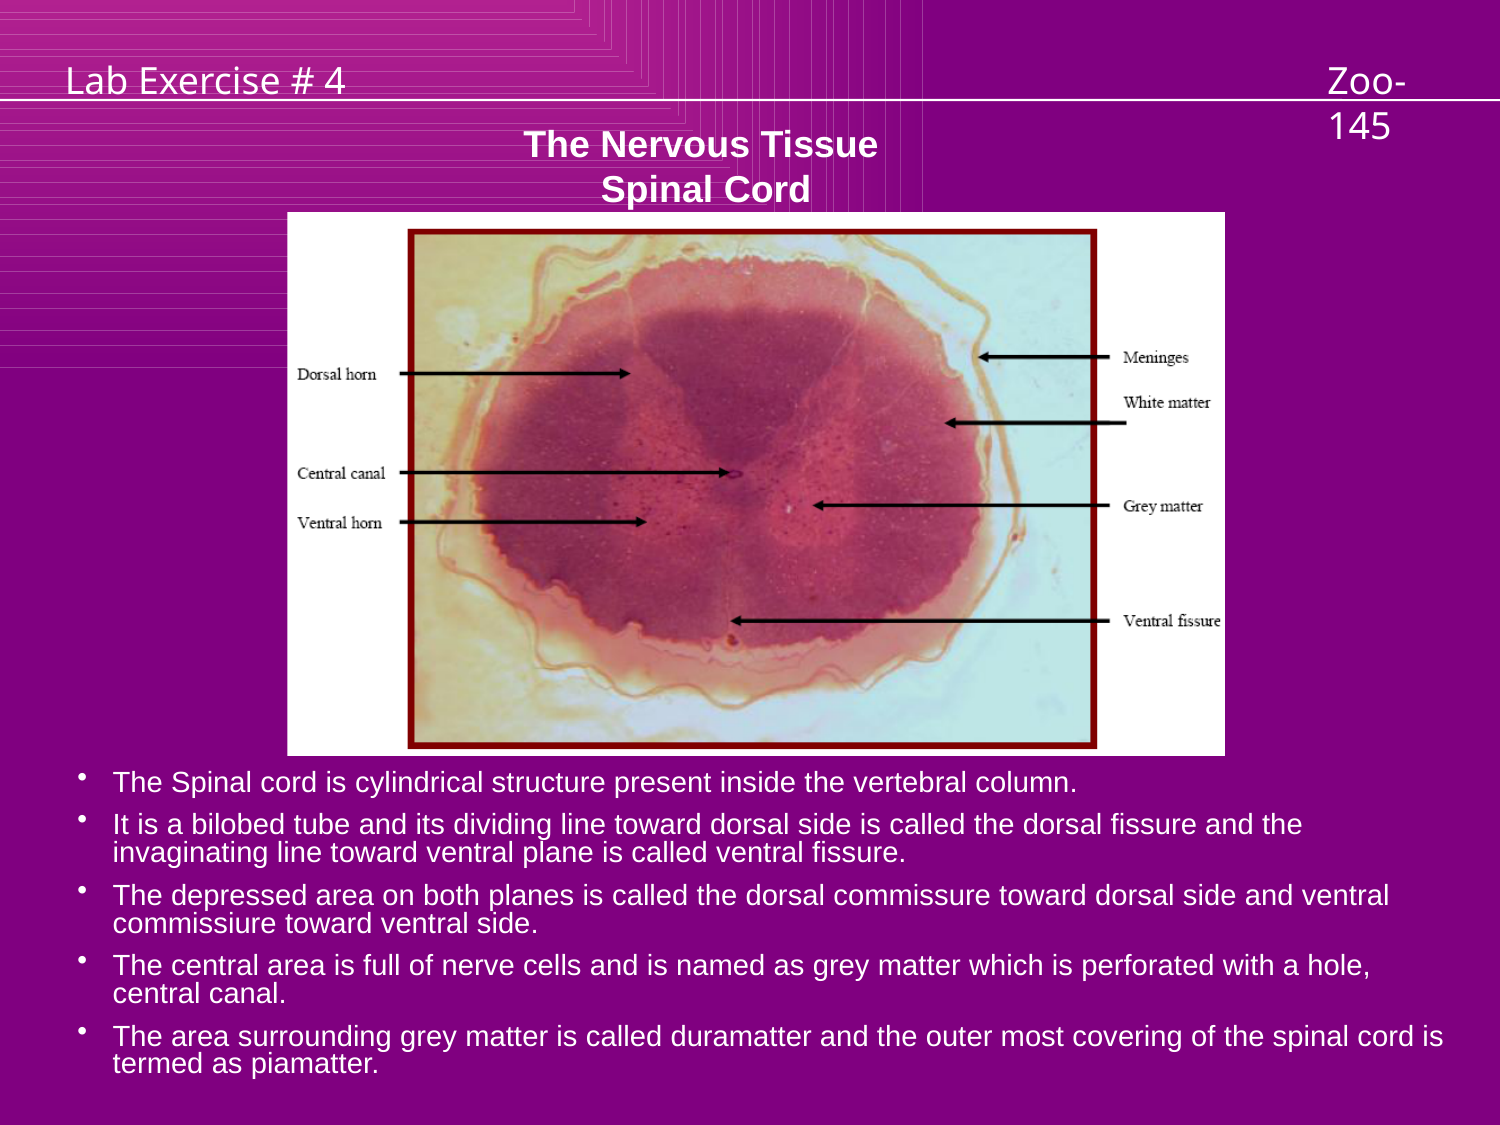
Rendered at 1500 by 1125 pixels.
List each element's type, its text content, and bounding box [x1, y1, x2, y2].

text_box The Nervous Tissue Spinal Cord [500, 119, 913, 210]
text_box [0, 49, 1500, 111]
picture [287, 212, 1226, 757]
text_box The Spinal cord is cylindrical structure present inside the vertebral column. It is a bilobed tube and its dividing line toward dorsal side is called the dorsal fissure and the invaginating line toward ventral plane is called ventral fissure. The depressed area on both planes is called the dorsal commissure toward dorsal side and ventral commissiure toward ventral side. The central area is full of nerve cells and is named as grey matter which is perforated with a hole, central canal. The area surrounding grey matter is called duramatter and the outer most covering of the spinal cord is termed as piamatter. [62, 762, 1463, 1087]
